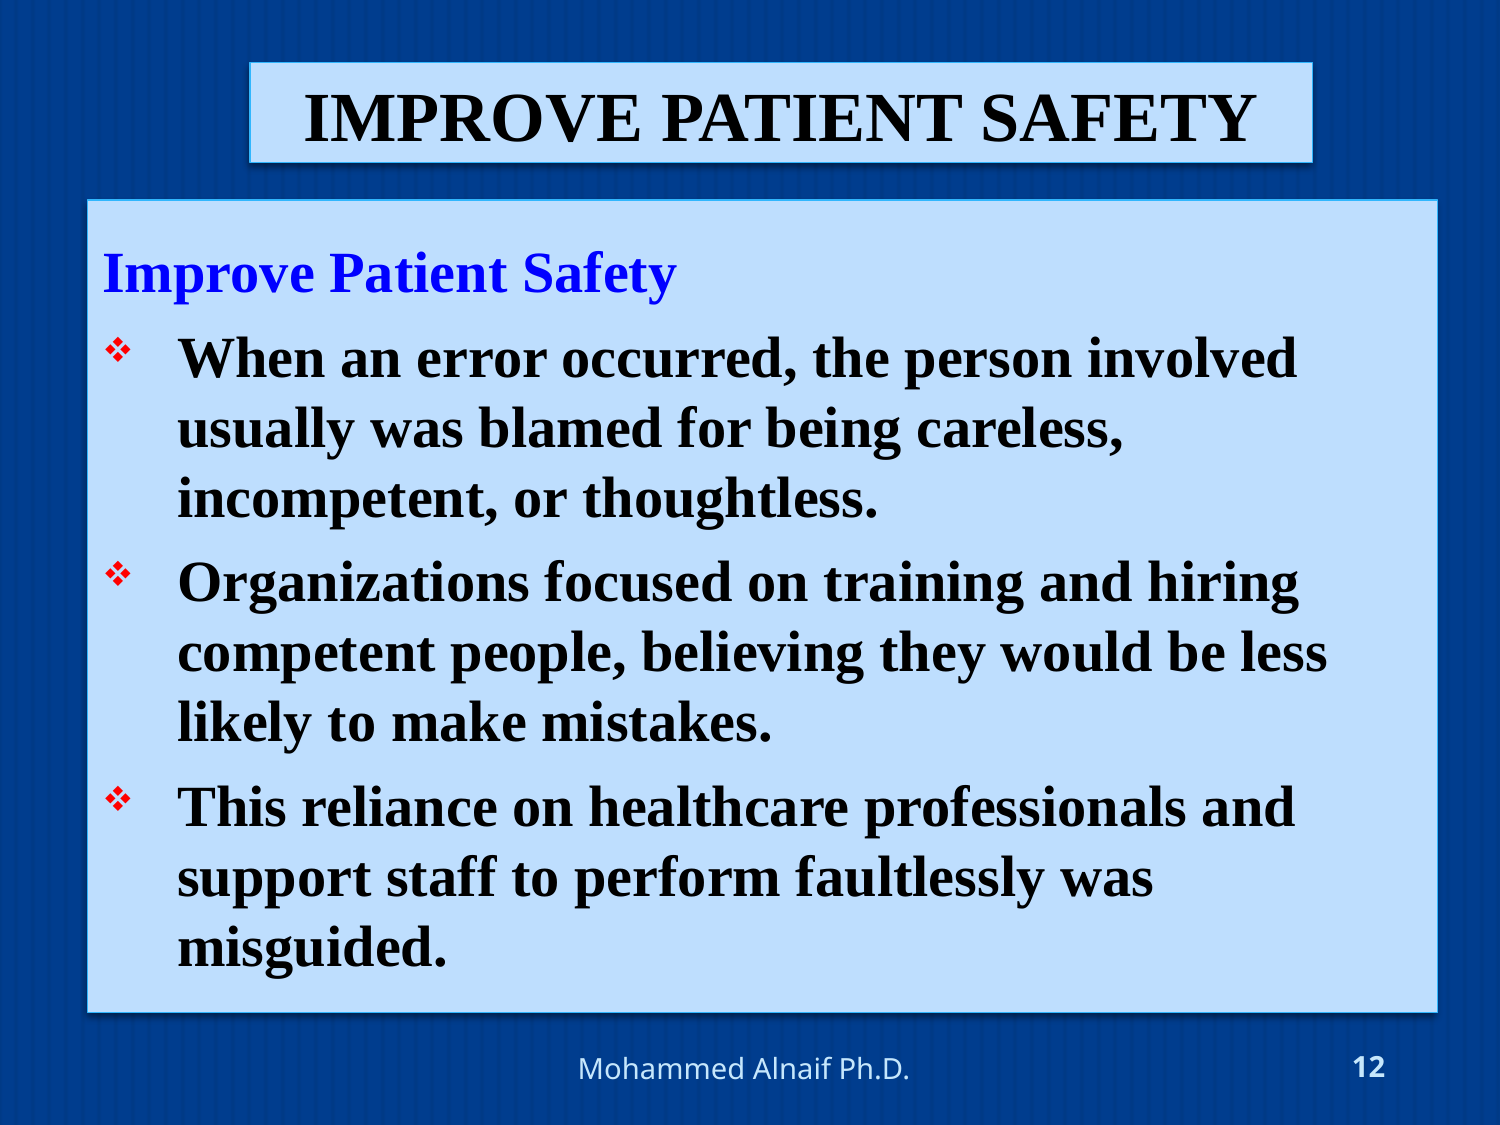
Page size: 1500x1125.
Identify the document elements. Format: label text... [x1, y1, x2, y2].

title improve patient safety [249, 62, 1313, 163]
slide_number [12, 995, 350, 1108]
footer Mohammed Alnaif Ph.D. [525, 1037, 925, 1098]
subtitle Improve Patient Safety When an error occurred, the person involved usually was blamed for being careless, incompetent, or thoughtless. Organizations focused on training and hiring competent people, believing they would be less likely to make mistakes. This reliance on healthcare professionals and support staff to perform faultlessly was misguided. [87, 199, 1438, 1013]
slide_number 12 [1299, 1037, 1438, 1100]
